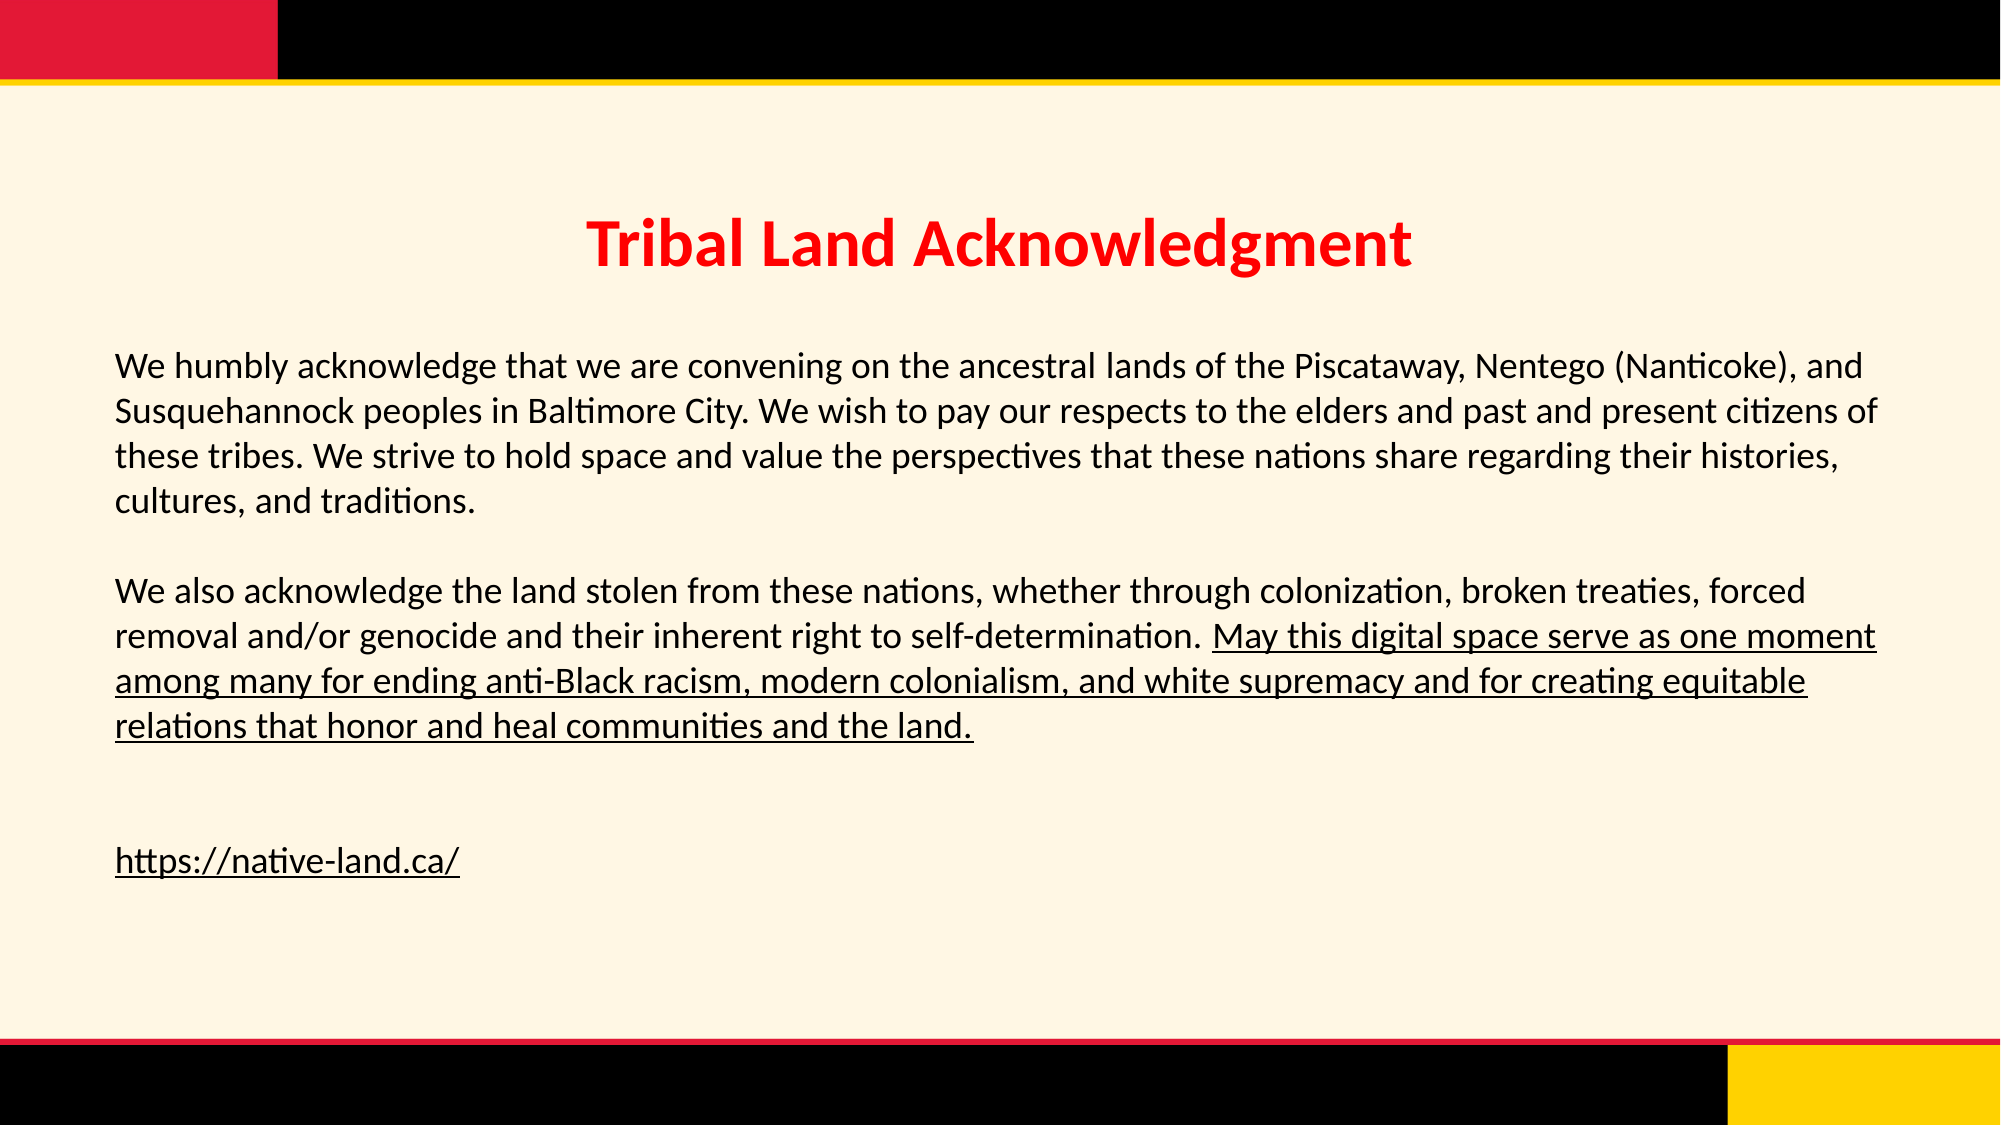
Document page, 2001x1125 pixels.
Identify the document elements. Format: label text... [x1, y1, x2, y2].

title Tribal Land Acknowledgment [99, 145, 1900, 334]
list We humbly acknowledge that we are convening on the ancestral lands of the Piscataway, Nentego (Nanticoke), and Susquehannock peoples in Baltimore City. We wish to pay our respects to the elders and past and present citizens of these tribes. We strive to hold space and value the perspectives that these nations share regarding their histories, cultures, and traditions. We also acknowledge the land stolen from these nations, whether through colonization, broken treaties, forced removal and/or genocide and their inherent right to self-determination. May this digital space serve as one moment among many for ending anti-Black racism, modern colonialism, and white supremacy and for creating equitable relations that honor and heal communities and the land. https://native-land.ca/ [99, 334, 1900, 1005]
picture [0, 0, 2001, 1125]
